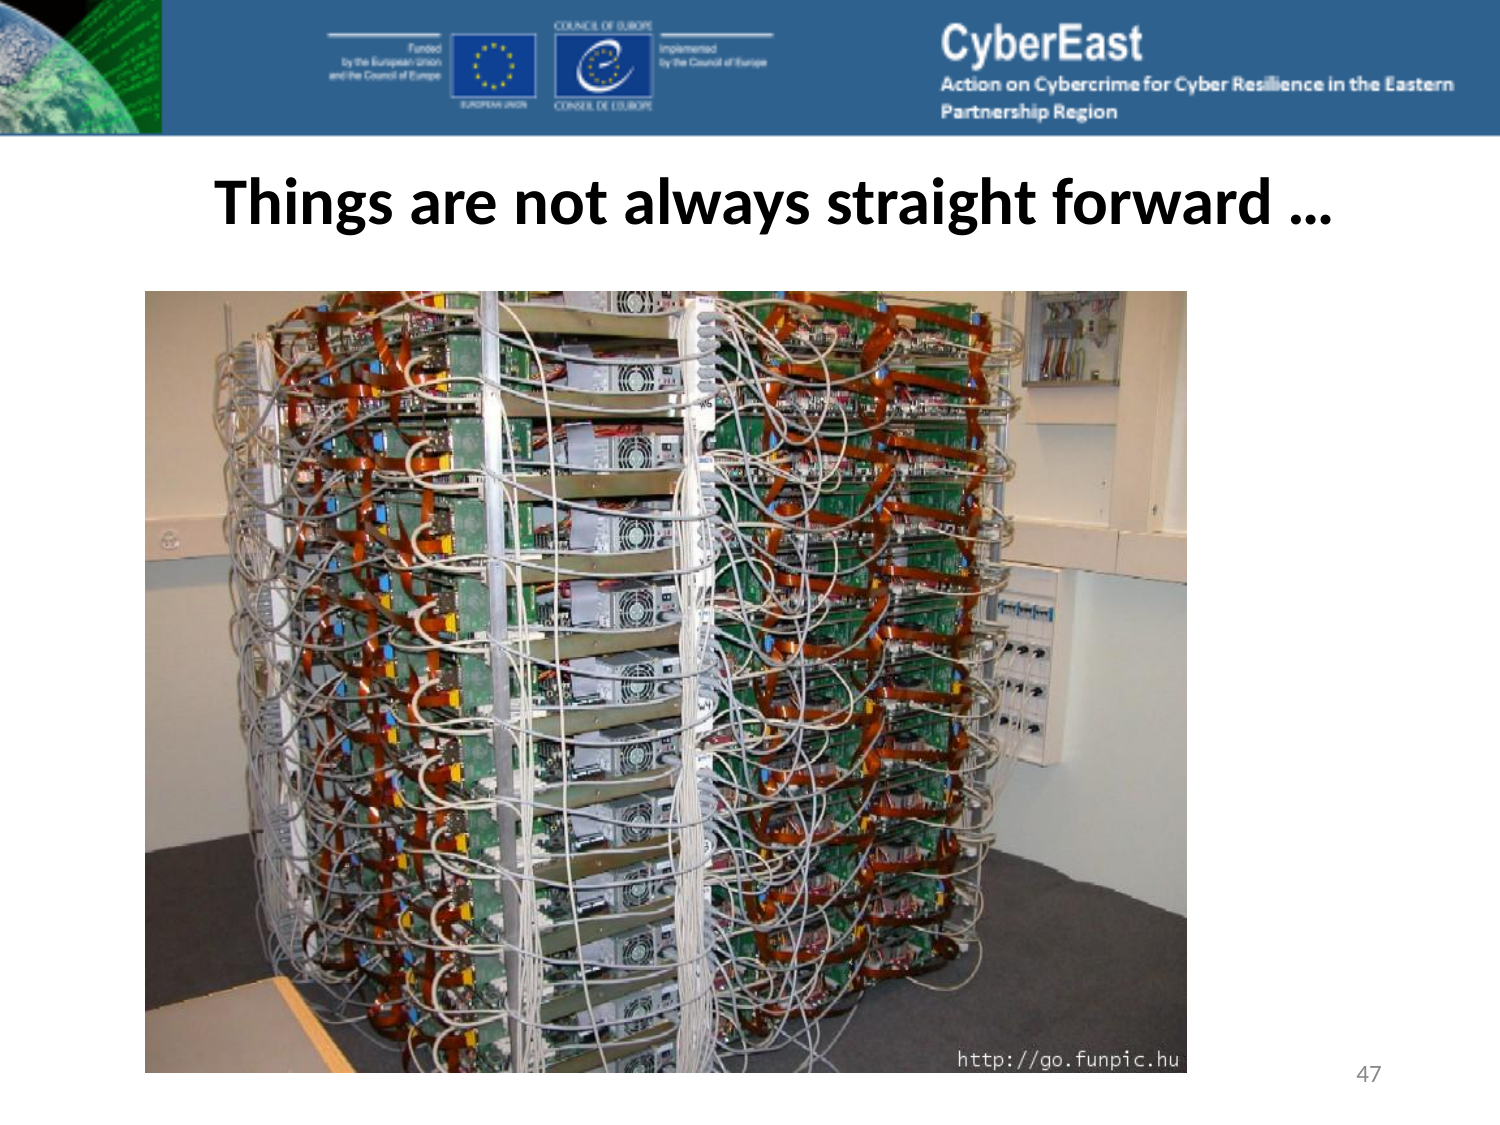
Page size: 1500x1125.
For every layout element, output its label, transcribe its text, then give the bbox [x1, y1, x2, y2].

text_box Things are not always straight forward … [100, 104, 1451, 292]
slide_number 47 [1059, 1042, 1397, 1103]
picture [0, 0, 1500, 1125]
